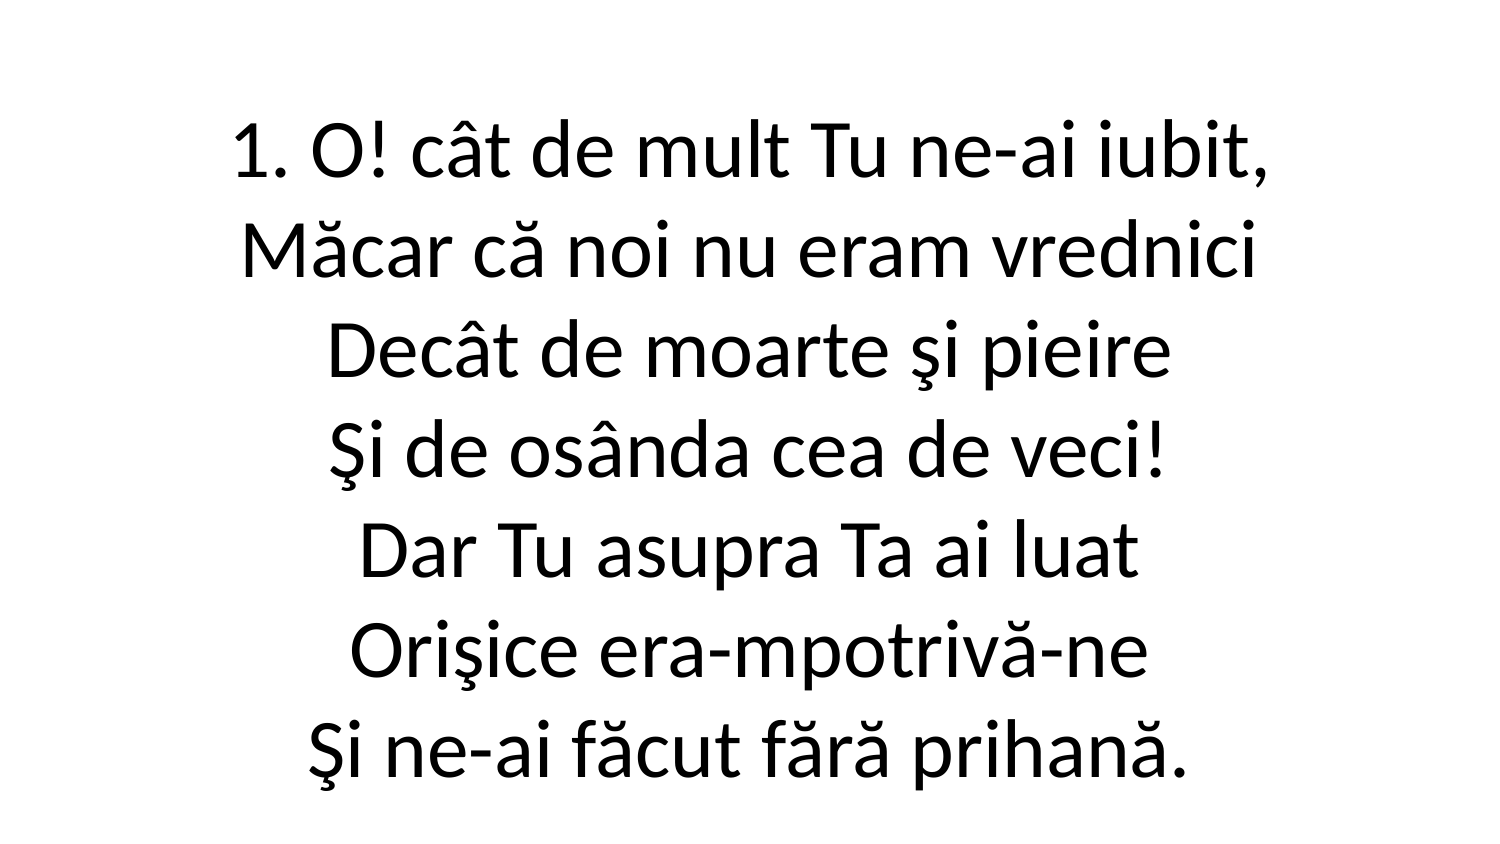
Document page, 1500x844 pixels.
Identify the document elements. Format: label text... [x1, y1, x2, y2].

text_box 1. O! cât de mult Tu ne-ai iubit, Măcar că noi nu eram vrednici Decât de moarte şi pieire Şi de osânda cea de veci! Dar Tu asupra Ta ai luat Orişice era-mpotrivă-ne Şi ne-ai făcut fără prihană. [213, 42, 1287, 802]
